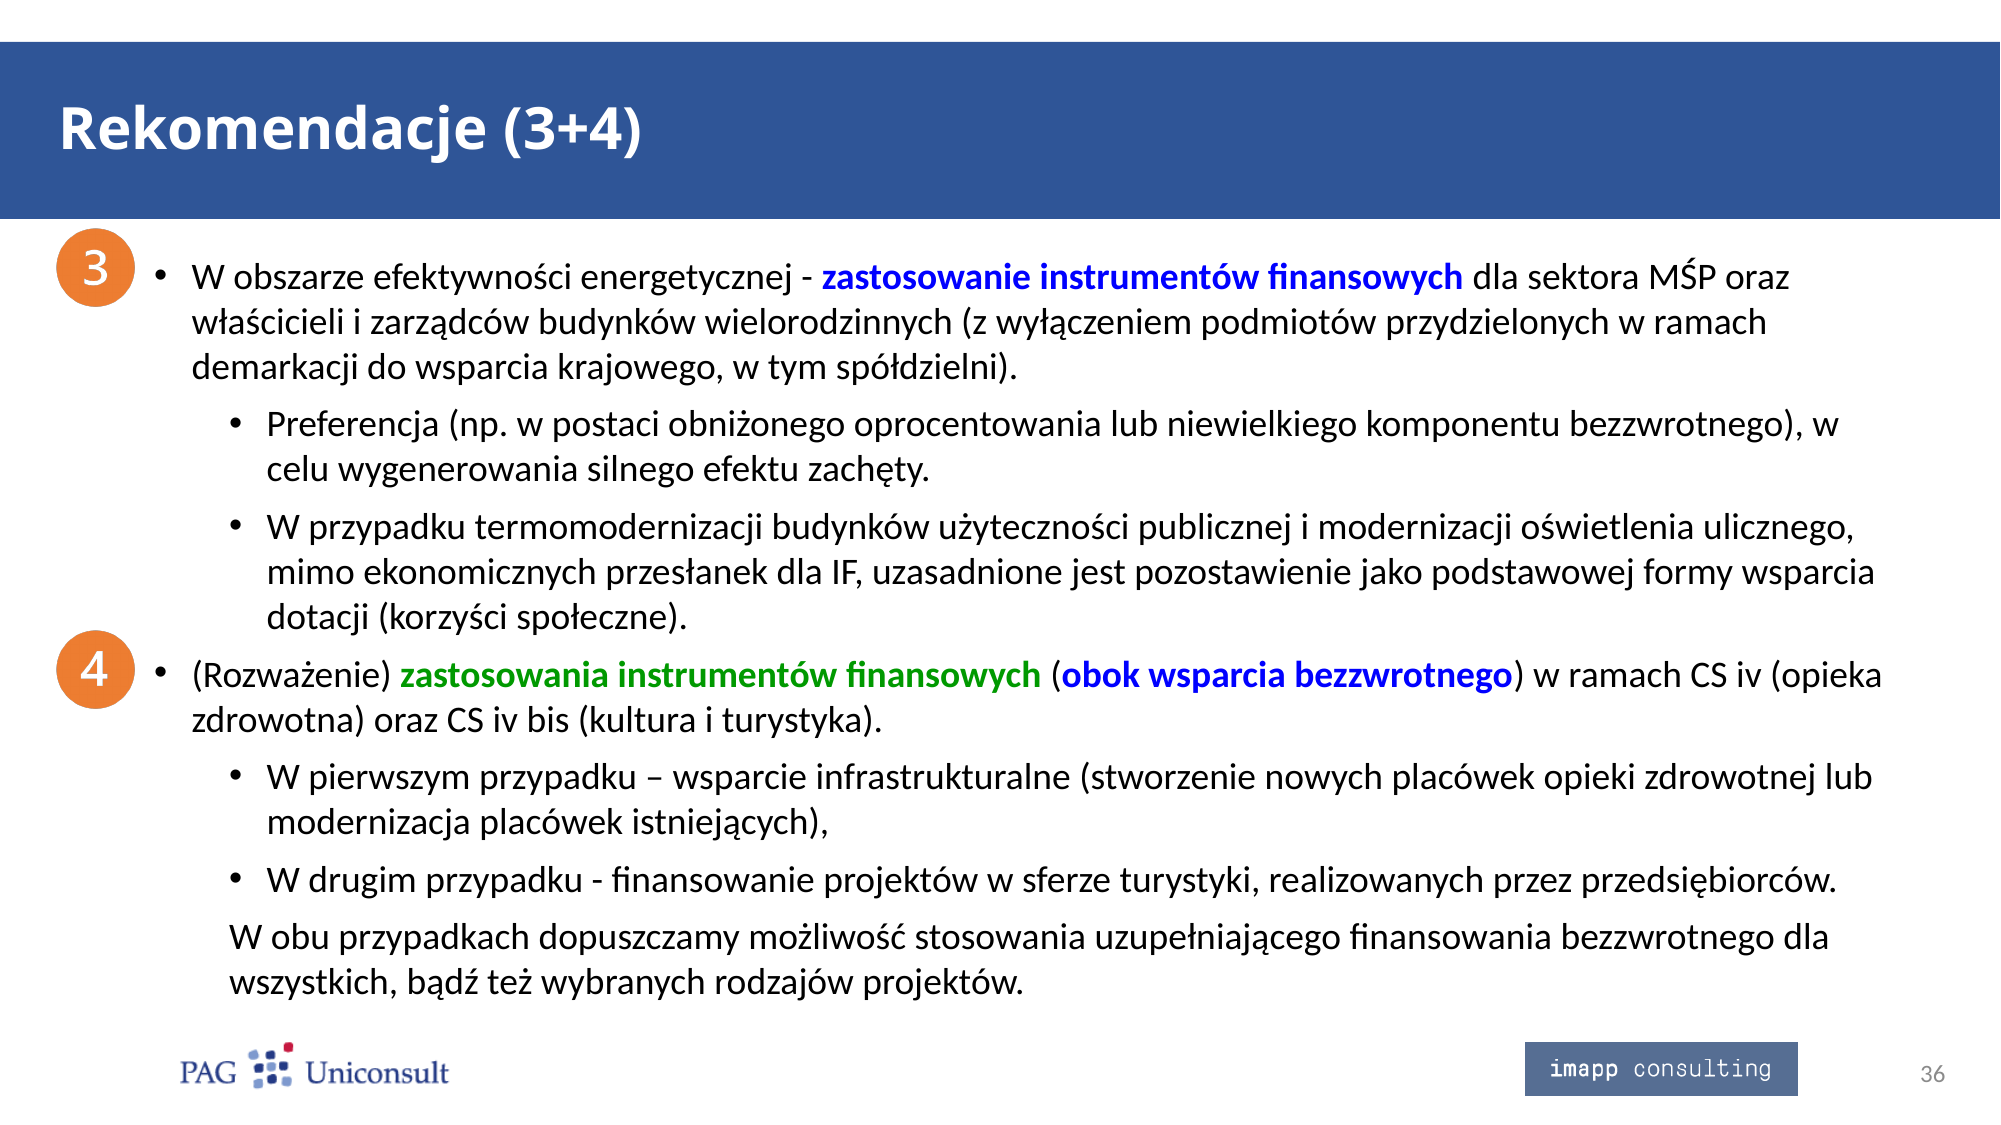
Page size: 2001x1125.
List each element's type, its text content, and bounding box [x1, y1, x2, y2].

list W obszarze efektywności energetycznej - zastosowanie instrumentów finansowych dla sektora MŚP oraz właścicieli i zarządców budynków wielorodzinnych (z wyłączeniem podmiotów przydzielonych w ramach demarkacji do wsparcia krajowego, w tym spółdzielni). Preferencja (np. w postaci obniżonego oprocentowania lub niewielkiego komponentu bezzwrotnego), w celu wygenerowania silnego efektu zachęty. W przypadku termomodernizacji budynków użyteczności publicznej i modernizacji oświetlenia ulicznego, mimo ekonomicznych przesłanek dla IF, uzasadnione jest pozostawienie jako podstawowej formy wsparcia dotacji (korzyści społeczne). (Rozważenie) zastosowania instrumentów finansowych (obok wsparcia bezzwrotnego) w ramach CS iv (opieka zdrowotna) oraz CS iv bis (kultura i turystyka). W pierwszym przypadku – wsparcie infrastrukturalne (stworzenie nowych placówek opieki zdrowotnej lub modernizacja placówek istniejących), W drugim przypadku - finansowanie projektów w sferze turystyki, realizowanych przez przedsiębiorców. W obu przypadkach dopuszczamy możliwość stosowania uzupełniającego finansowania bezzwrotnego dla wszystkich, bądź też wybranych rodzajów projektów. [139, 244, 1921, 1043]
picture [165, 1043, 475, 1113]
picture [46, 620, 145, 719]
slide_number 36 [1862, 1042, 1961, 1103]
picture [46, 218, 145, 317]
title Rekomendacje (3+4) [0, 41, 2000, 219]
